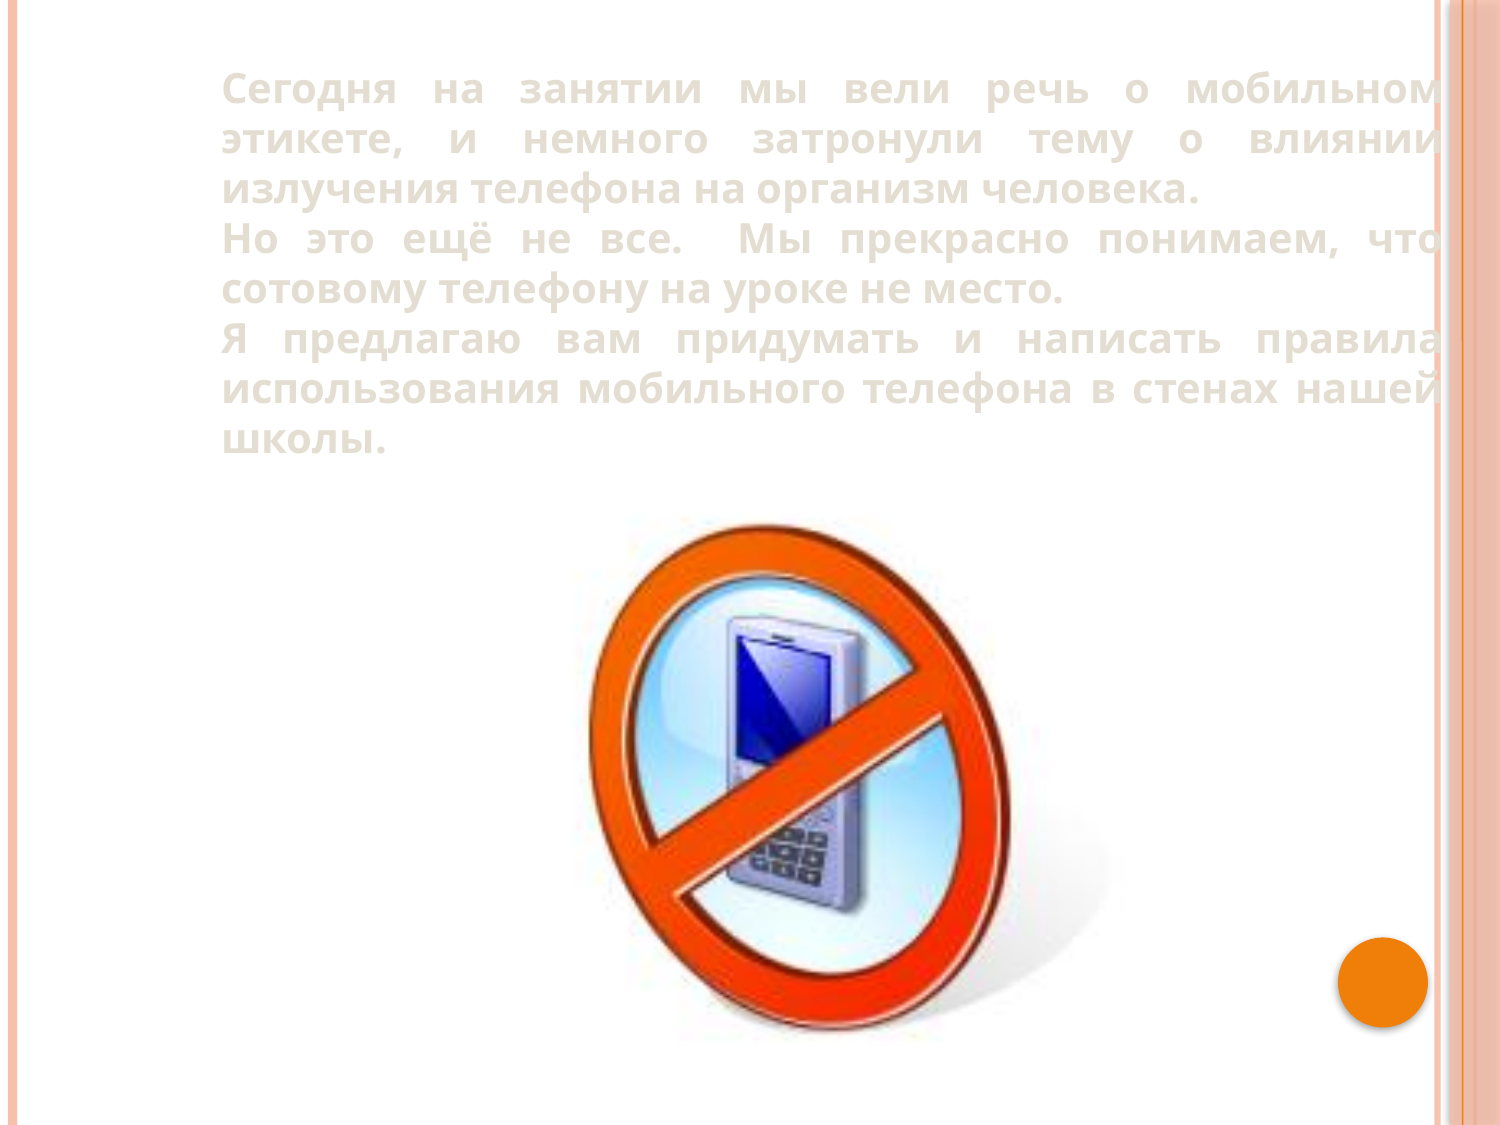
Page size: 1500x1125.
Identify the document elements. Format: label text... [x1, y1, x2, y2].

picture [524, 467, 1153, 1095]
text_box Сегодня на занятии мы вели речь о мобильном этикете, и немного затронули тему о влиянии излучения телефона на организм человека. Но это ещё не все. Мы прекрасно понимаем, что сотовому телефону на уроке не место. Я предлагаю вам придумать и написать правила использования мобильного телефона в стенах нашей школы. [206, 54, 1459, 520]
